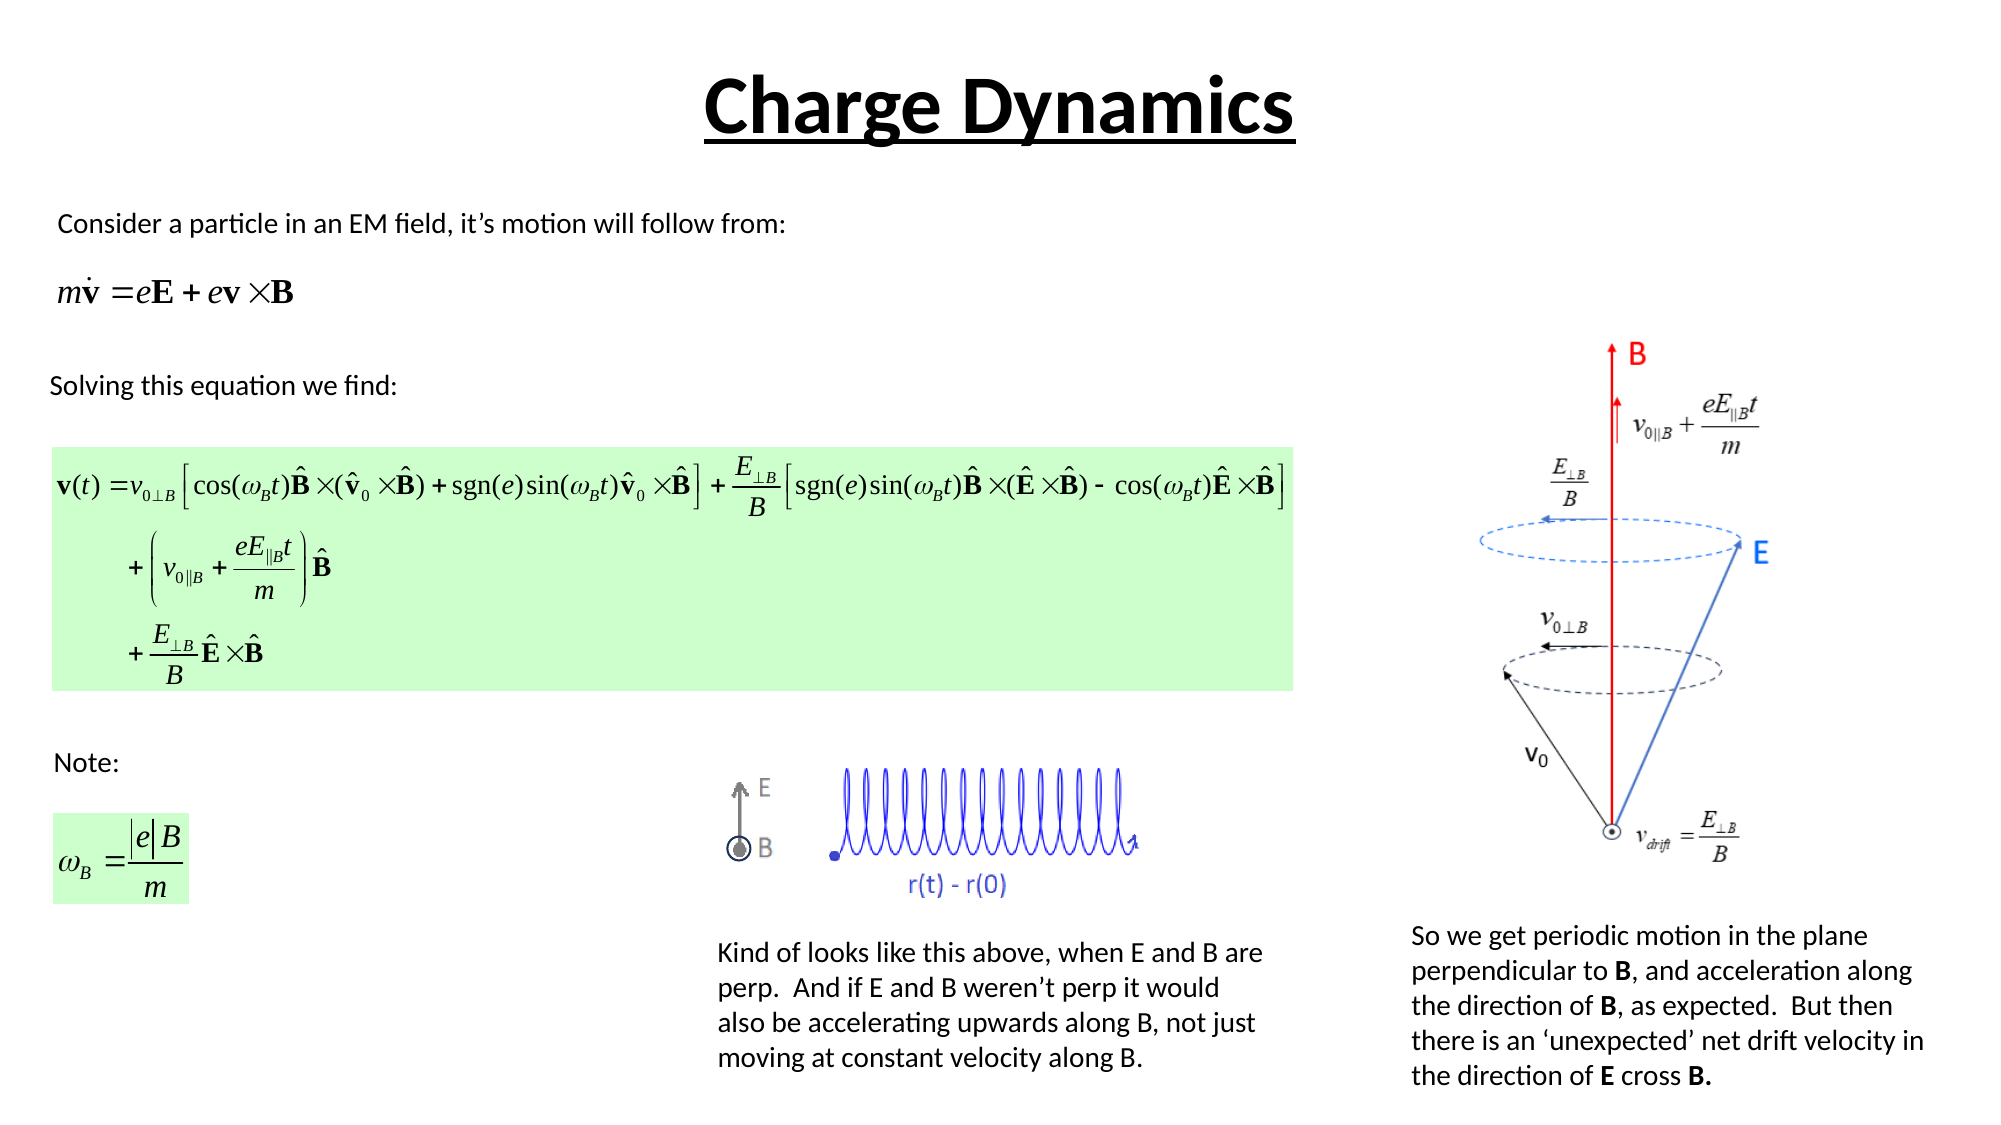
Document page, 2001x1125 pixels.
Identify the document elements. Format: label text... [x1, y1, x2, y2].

text_box Consider a particle in an EM field, it’s motion will follow from: [42, 197, 802, 247]
picture [716, 758, 1147, 904]
text_box Kind of looks like this above, when E and B are perp. And if E and B weren’t perp it would also be accelerating upwards along B, not just moving at constant velocity along B. [702, 926, 1282, 1081]
title Charge Dynamics [249, 45, 1750, 160]
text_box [51, 447, 1294, 692]
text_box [51, 271, 300, 313]
text_box So we get periodic motion in the plane perpendicular to B, and acceleration along the direction of B, as expected. But then there is an ‘unexpected’ net drift velocity in the direction of E cross B. [1396, 909, 1947, 1099]
text_box Solving this equation we find: [34, 358, 1236, 409]
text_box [53, 812, 189, 905]
picture [1474, 328, 1779, 870]
text_box Note: [38, 735, 135, 786]
